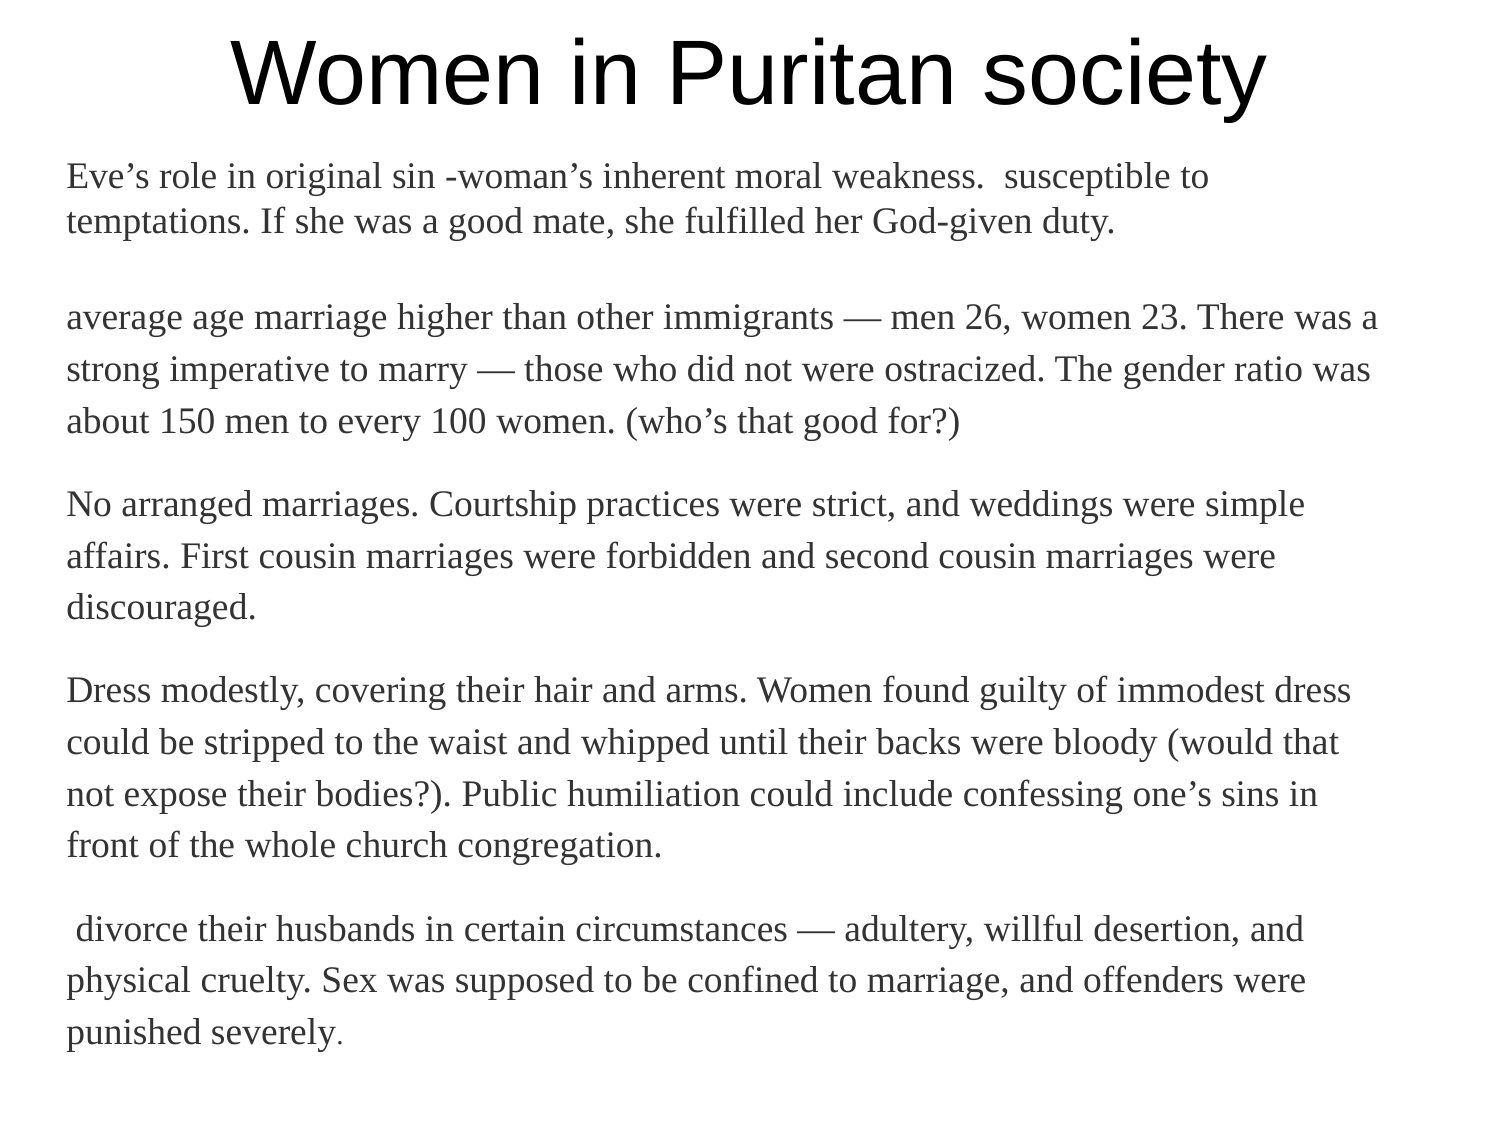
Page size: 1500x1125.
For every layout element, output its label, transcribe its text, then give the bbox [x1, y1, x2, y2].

title Women in Puritan society [75, 0, 1425, 136]
list Eve’s role in original sin -woman’s inherent moral weakness. susceptible to temptations. If she was a good mate, she fulfilled her God-given duty. average age marriage higher than other immigrants — men 26, women 23. There was a strong imperative to marry — those who did not were ostracized. The gender ratio was about 150 men to every 100 women. (who’s that good for?) No arranged marriages. Courtship practices were strict, and weddings were simple affairs. First cousin marriages were forbidden and second cousin marriages were discouraged. Dress modestly, covering their hair and arms. Women found guilty of immodest dress could be stripped to the waist and whipped until their backs were bloody (would that not expose their bodies?). Public humiliation could include confessing one’s sins in front of the whole church congregation. divorce their husbands in certain circumstances — adultery, willful desertion, and physical cruelty. Sex was supposed to be confined to marriage, and offenders were punished severely. [51, 135, 1402, 950]
